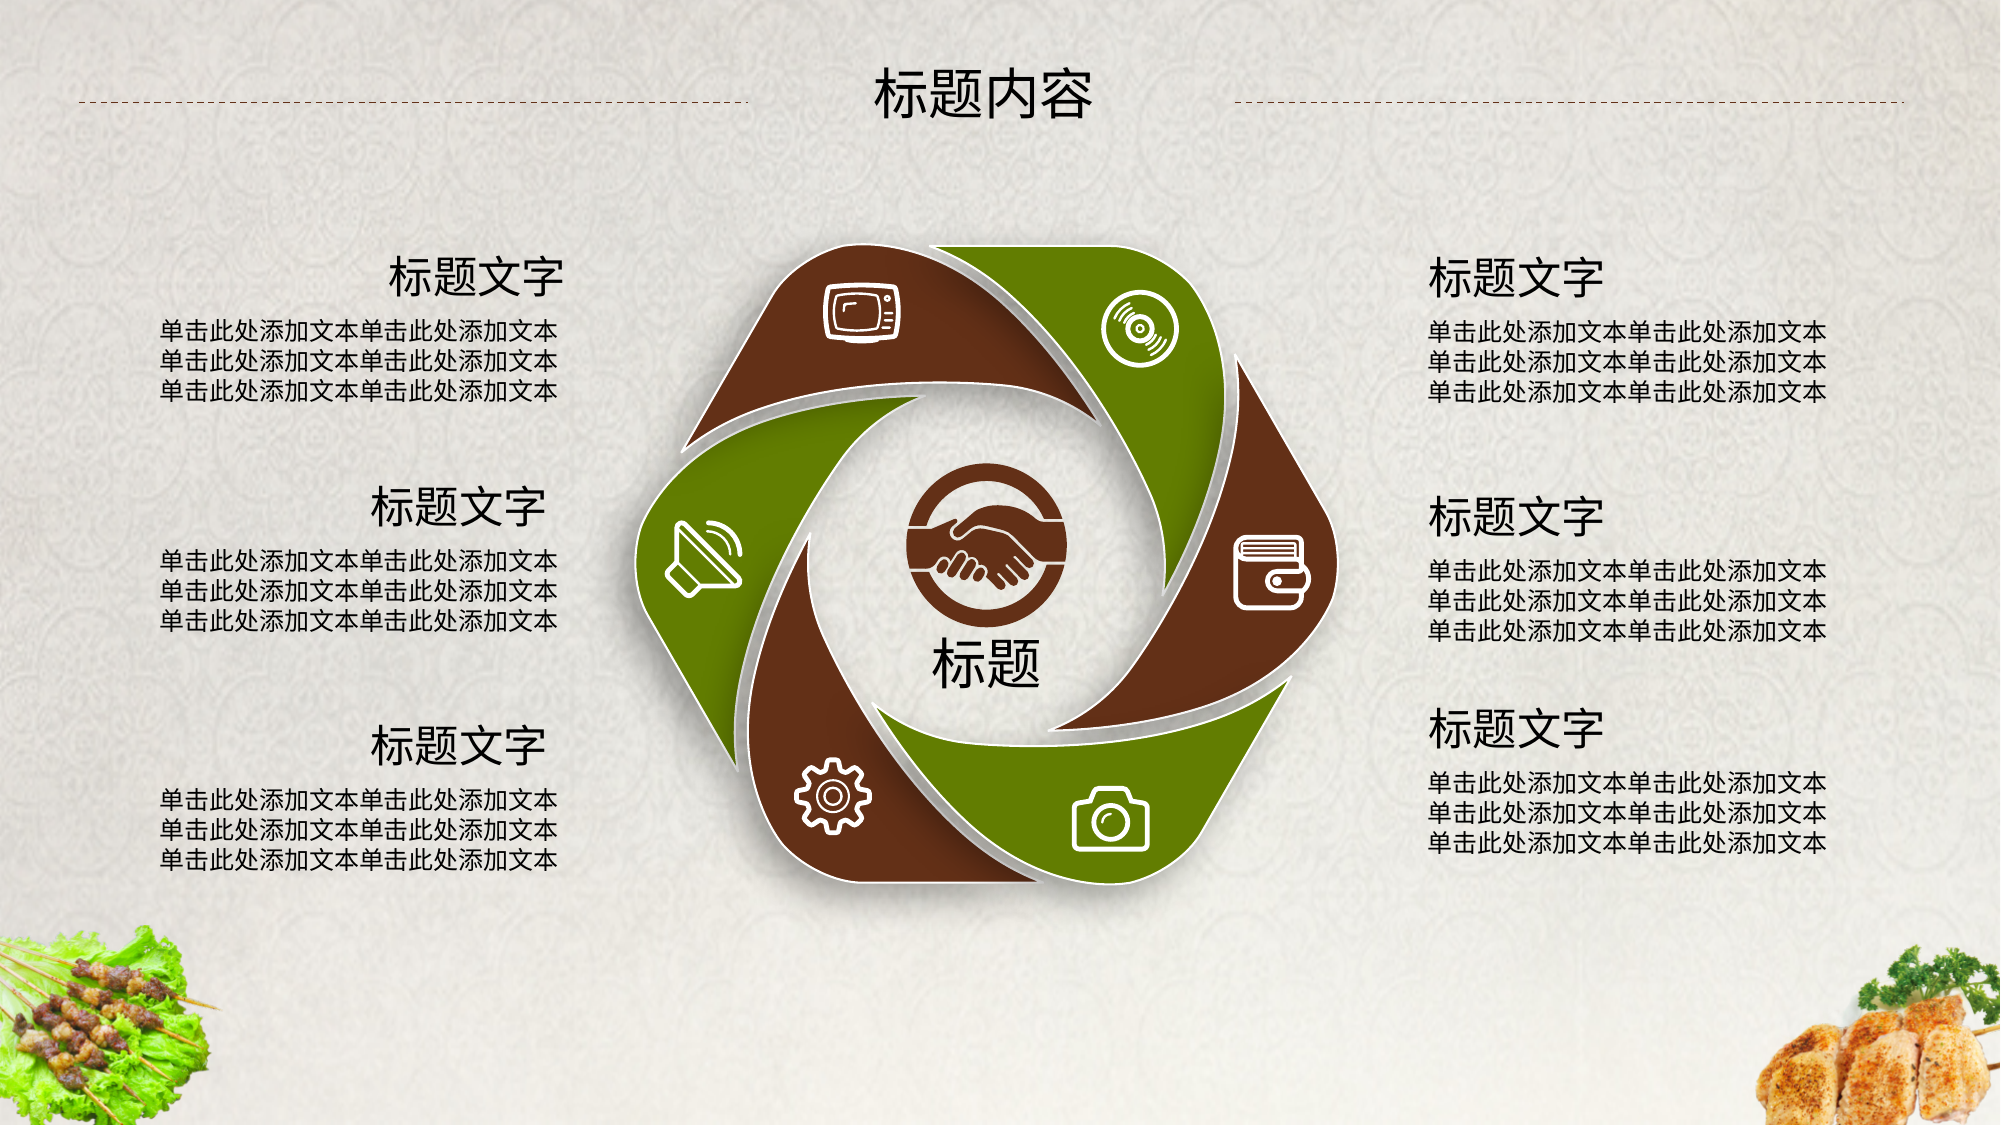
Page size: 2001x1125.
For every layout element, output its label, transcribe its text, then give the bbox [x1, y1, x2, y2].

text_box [1427, 250, 1849, 415]
picture [0, 0, 2001, 1125]
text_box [1427, 701, 1849, 868]
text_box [159, 249, 580, 414]
text_box 标题内容 [811, 51, 1158, 133]
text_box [1427, 489, 1849, 656]
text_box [631, 244, 1342, 885]
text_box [159, 479, 580, 646]
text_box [159, 718, 580, 885]
